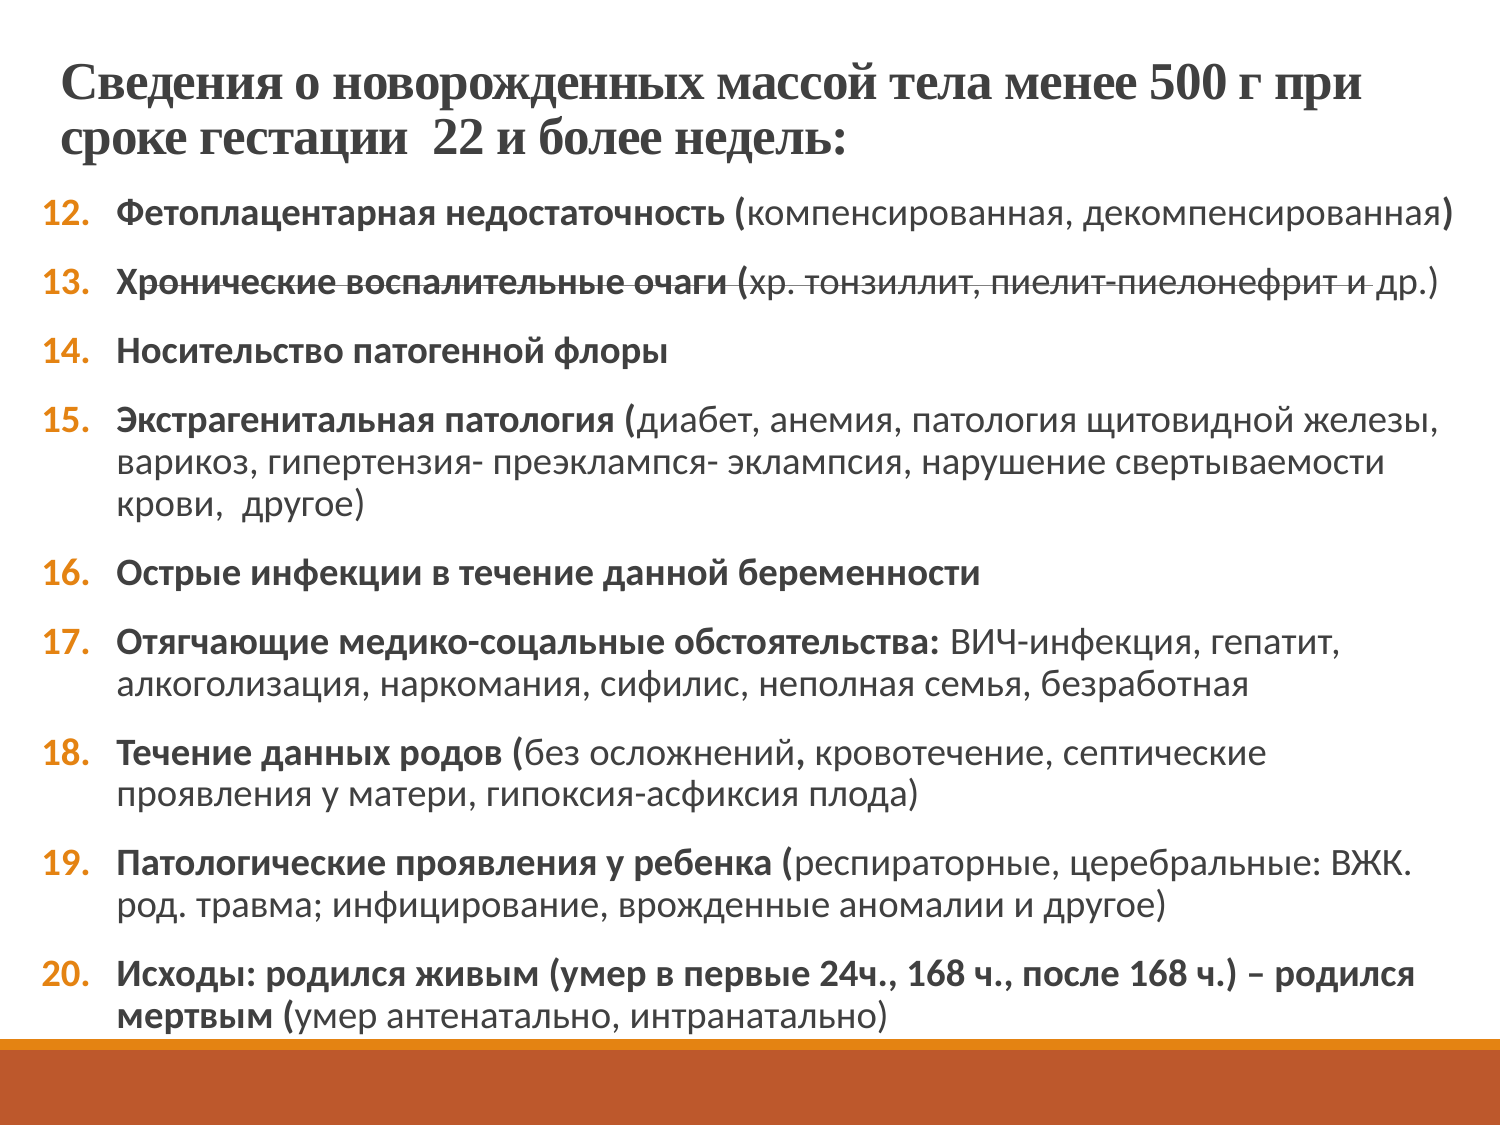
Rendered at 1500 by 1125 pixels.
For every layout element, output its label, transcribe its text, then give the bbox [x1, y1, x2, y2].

list Фетоплацентарная недостаточность (компенсированная, декомпенсированная) Хронические воспалительные очаги (хр. тонзиллит, пиелит-пиелонефрит и др.) Носительство патогенной флоры Экстрагенитальная патология (диабет, анемия, патология щитовидной железы, варикоз, гипертензия- преэклампся- эклампсия, нарушение свертываемости крови, другое) Острые инфекции в течение данной беременности Отягчающие медико-соцальные обстоятельства: ВИЧ-инфекция, гепатит, алкоголизация, наркомания, сифилис, неполная семья, безработная Течение данных родов (без осложнений, кровотечение, септические проявления у матери, гипоксия-асфиксия плода) Патологические проявления у ребенка (респираторные, церебральные: ВЖК. род. травма; инфицирование, врожденные аномалии и другое) Исходы: родился живым (умер в первые 24ч., 168 ч., после 168 ч.) – родился мертвым (умер антенатально, интранатально) [41, 184, 1459, 1059]
title Сведения о новорожденных массой тела менее 500 г при сроке гестации 22 и более недель: [45, 47, 1500, 173]
